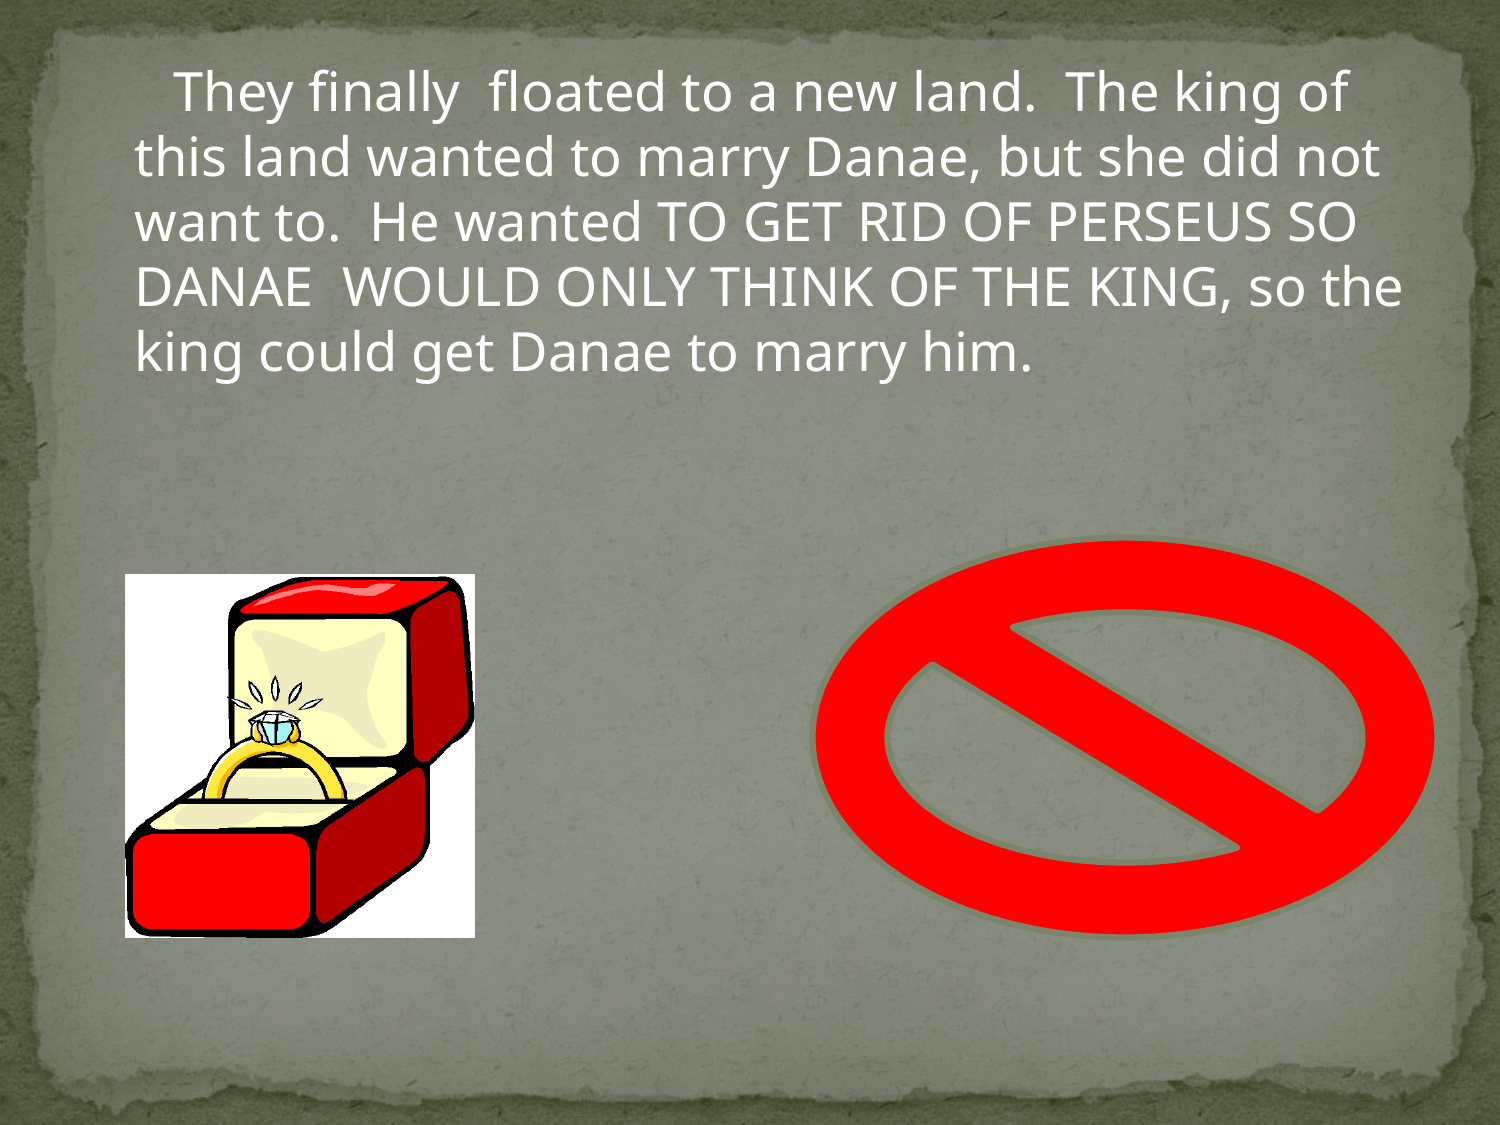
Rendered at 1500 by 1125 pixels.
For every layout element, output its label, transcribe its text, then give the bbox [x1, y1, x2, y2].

list They finally floated to a new land. The king of this land wanted to marry Danae, but she did not want to. He wanted TO GET RID OF PERSEUS SO DANAE WOULD ONLY THINK OF THE KING, so the king could get Danae to marry him. [75, 50, 1425, 588]
text_box [809, 534, 1441, 941]
picture [125, 577, 475, 938]
